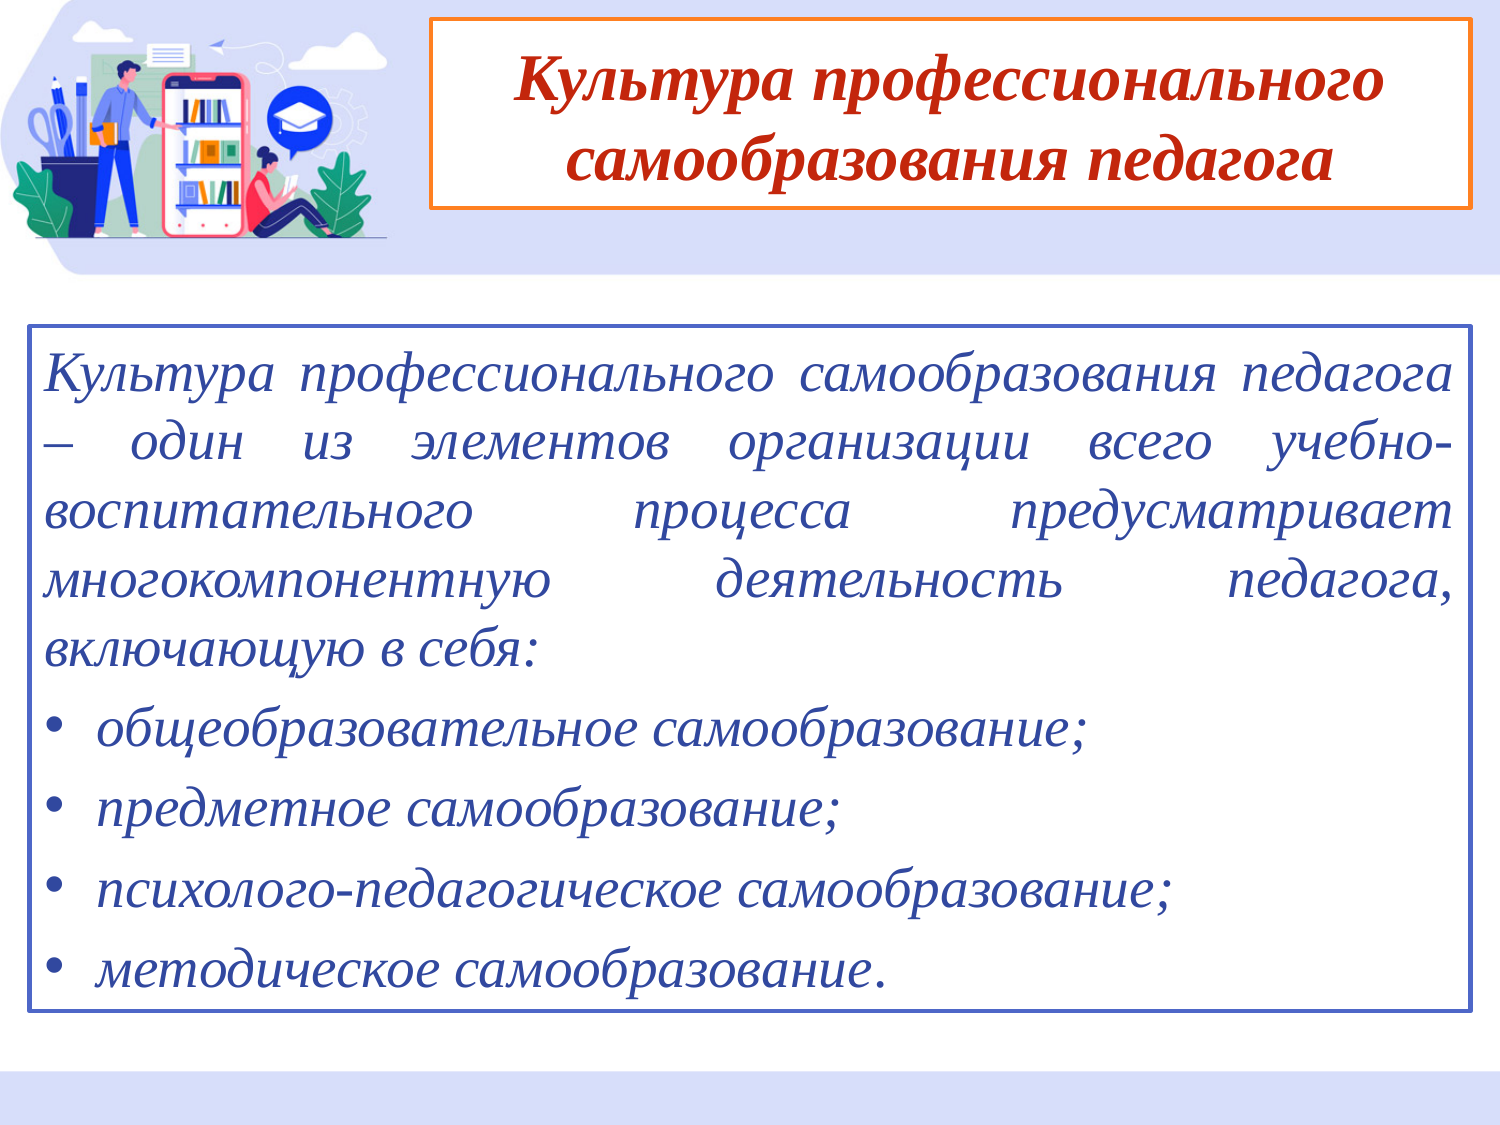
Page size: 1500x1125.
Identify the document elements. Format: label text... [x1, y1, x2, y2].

list Культура профессионального самообразования педагога – один из элементов организации всего учебно-воспитательного процесса предусматривает многокомпонентную деятельность педагога, включающую в себя: общеобразовательное самообразование; предметное самообразование; психолого-педагогическое самообразование; методическое самообразование. [27, 324, 1473, 1013]
title Культура профессионального самообразования педагога [429, 17, 1473, 210]
picture [0, 0, 1500, 1125]
